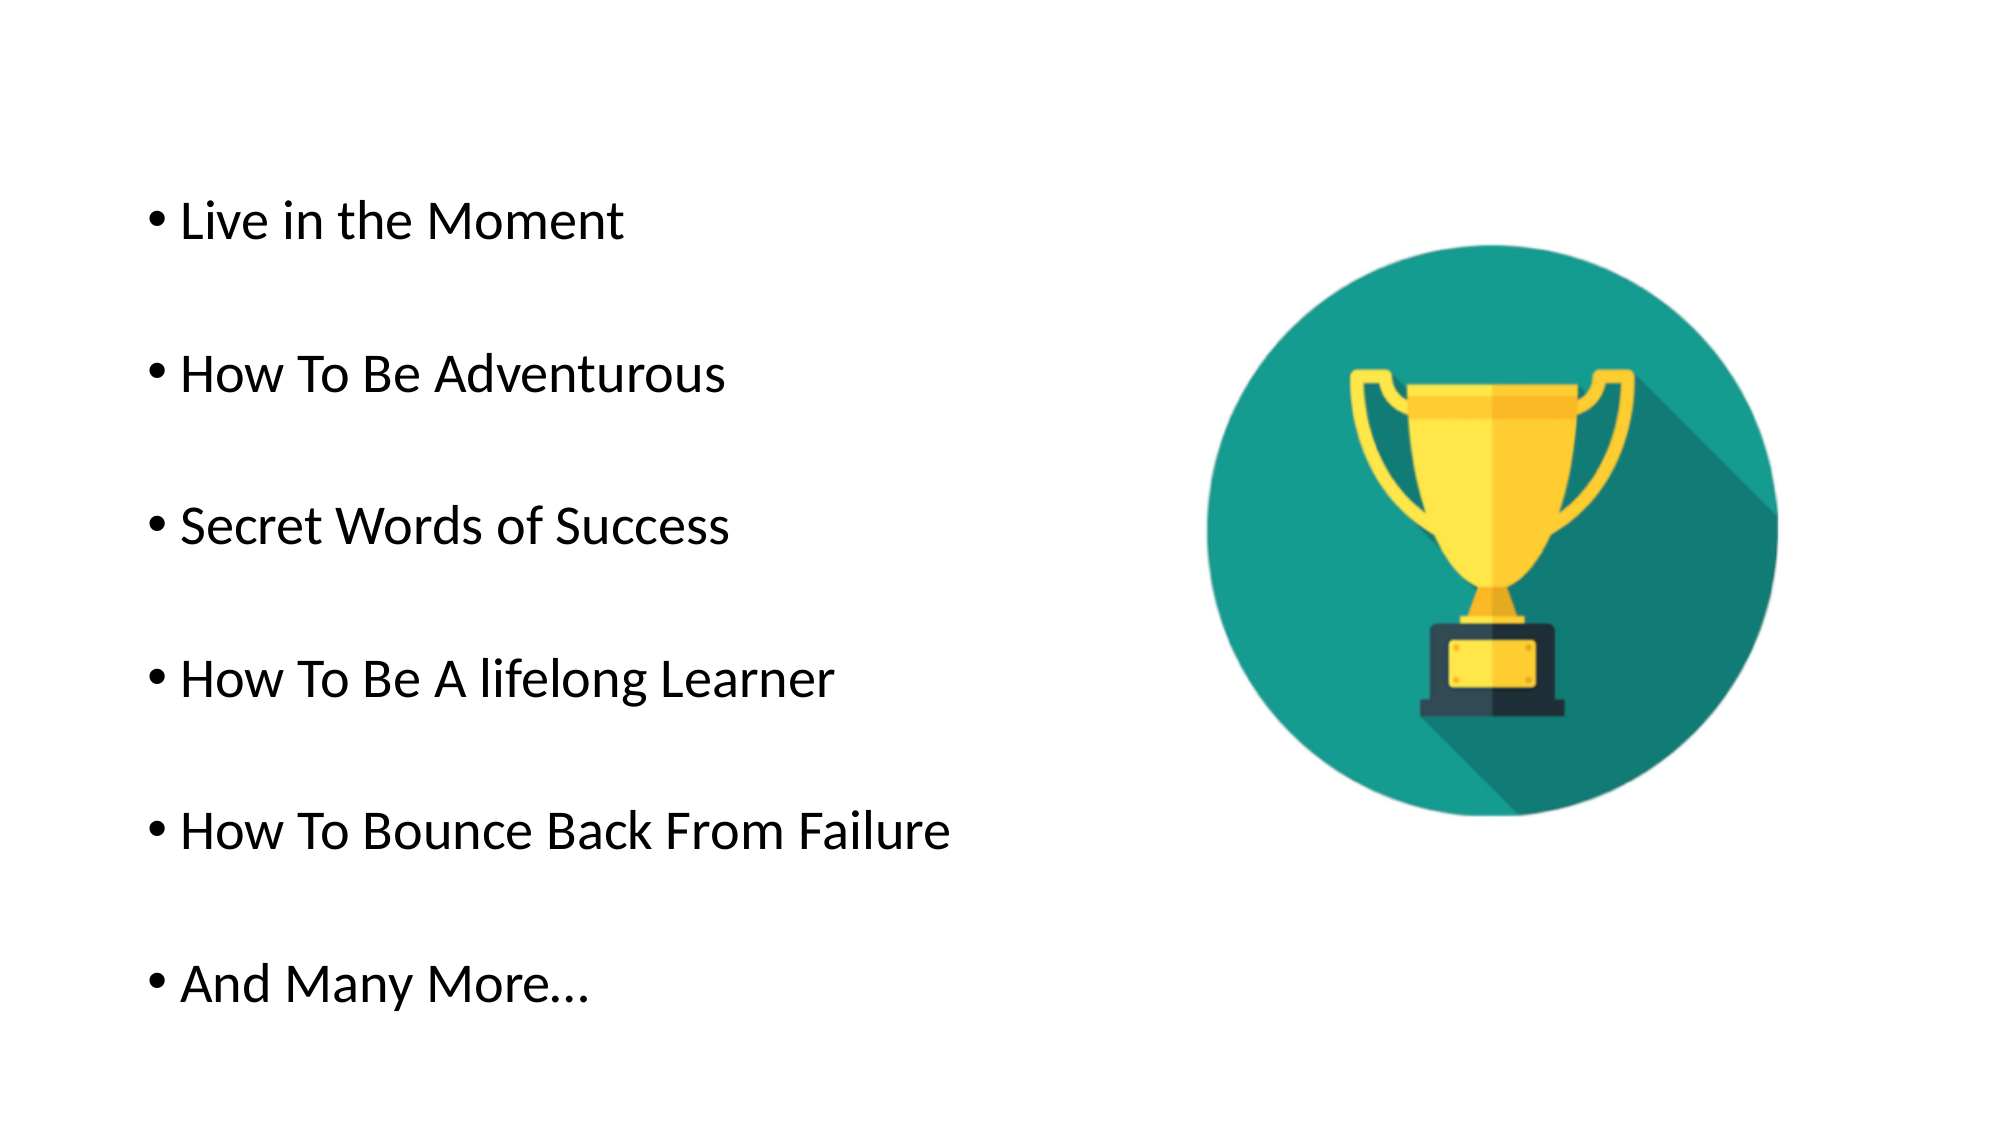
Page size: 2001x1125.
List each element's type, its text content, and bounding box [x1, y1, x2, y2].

list Live in the Moment How To Be Adventurous Secret Words of Success How To Be A lifelong Learner How To Bounce Back From Failure And Many More… [132, 183, 1858, 1027]
picture [1130, 196, 1821, 835]
